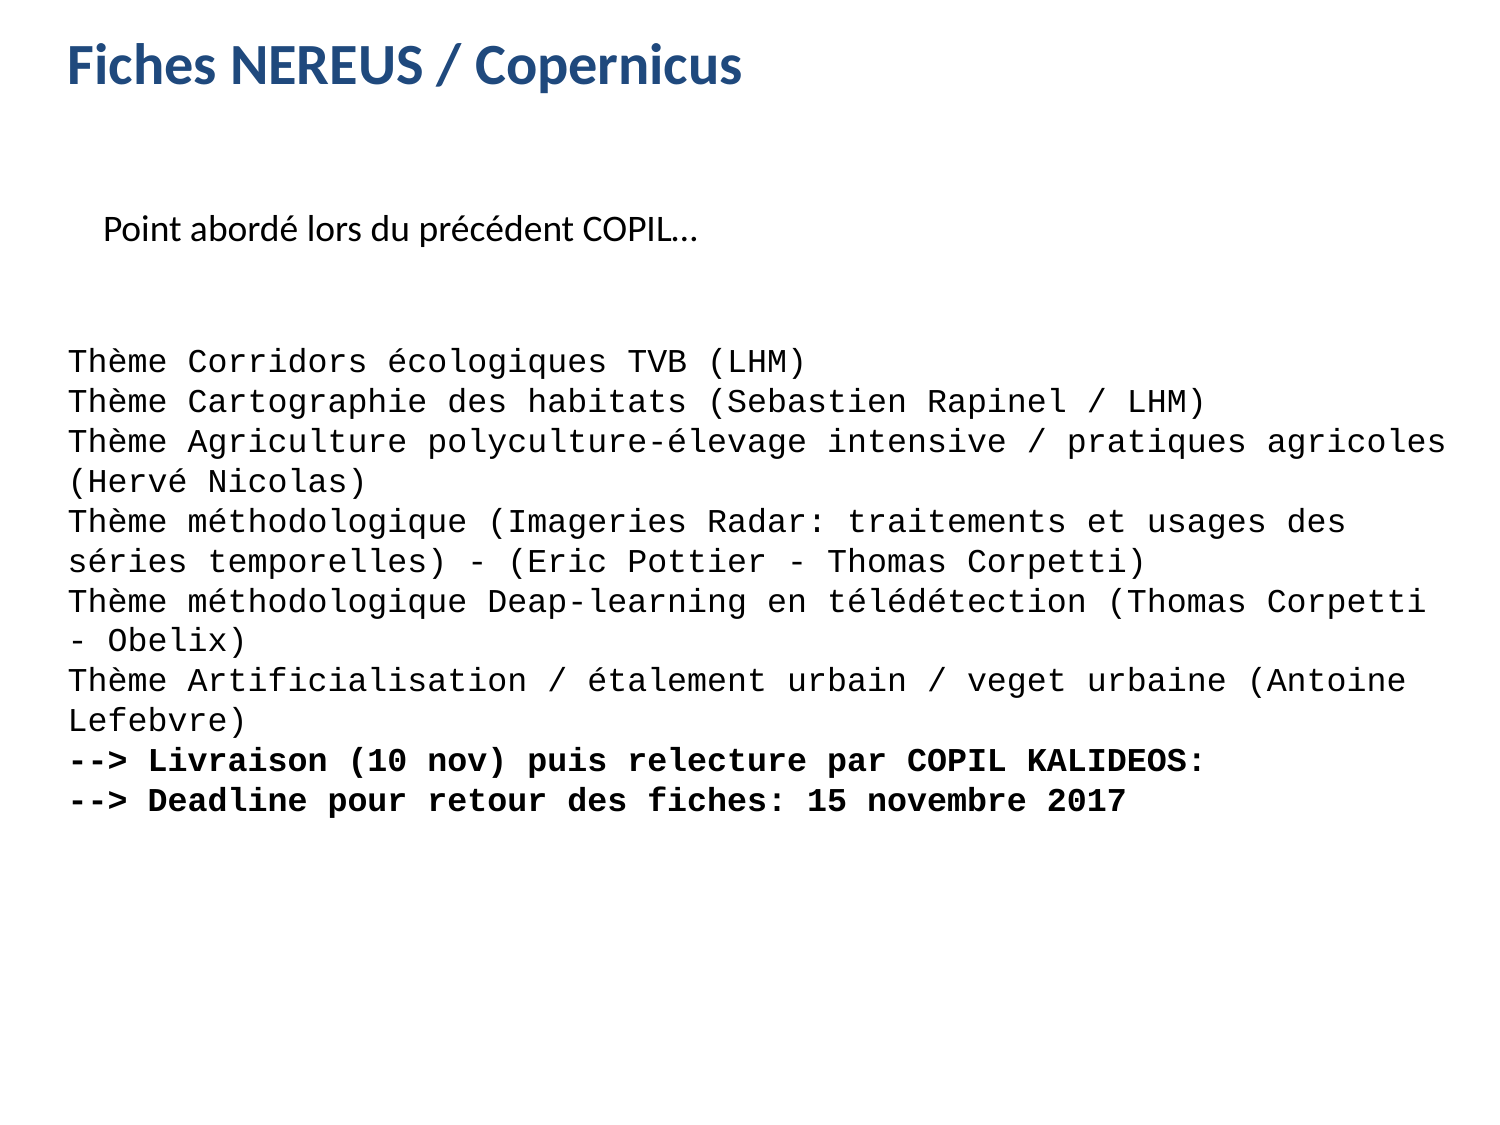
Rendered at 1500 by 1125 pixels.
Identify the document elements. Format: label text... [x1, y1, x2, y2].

text_box Thème Corridors écologiques TVB (LHM) Thème Cartographie des habitats (Sebastien Rapinel / LHM) Thème Agriculture polyculture-élevage intensive / pratiques agricoles (Hervé Nicolas) Thème méthodologique (Imageries Radar: traitements et usages des séries temporelles) - (Eric Pottier - Thomas Corpetti) Thème méthodologique Deap-learning en télédétection (Thomas Corpetti - Obelix) Thème Artificialisation / étalement urbain / veget urbaine (Antoine Lefebvre) --> Livraison (10 nov) puis relecture par COPIL KALIDEOS: --> Deadline pour retour des fiches: 15 novembre 2017 [53, 331, 1475, 826]
text_box Fiches NEREUS / Copernicus [53, 19, 1436, 104]
text_box Point abordé lors du précédent COPIL… [88, 196, 1400, 301]
